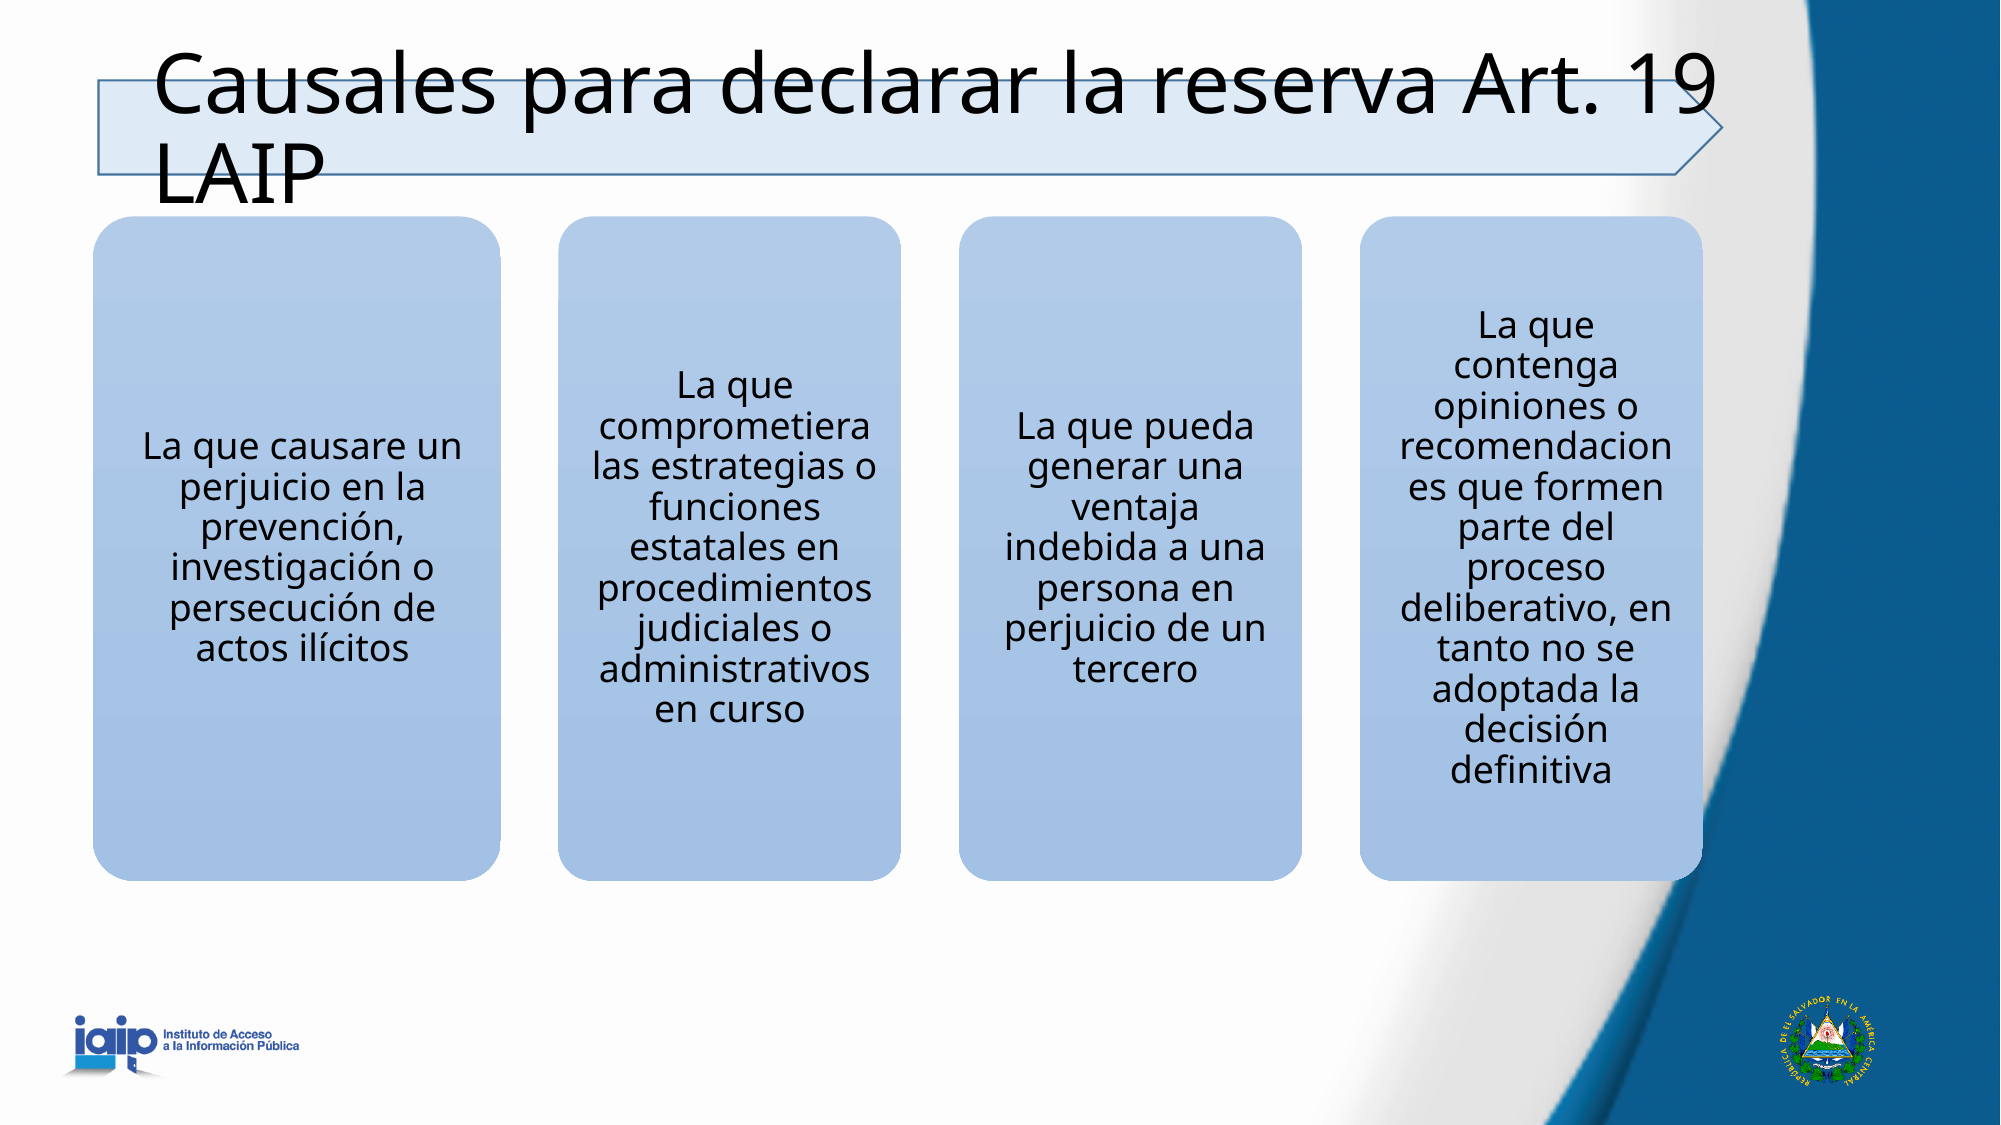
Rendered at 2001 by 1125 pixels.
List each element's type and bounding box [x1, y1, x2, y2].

picture [0, 0, 2000, 1125]
text_box [92, 216, 1704, 881]
